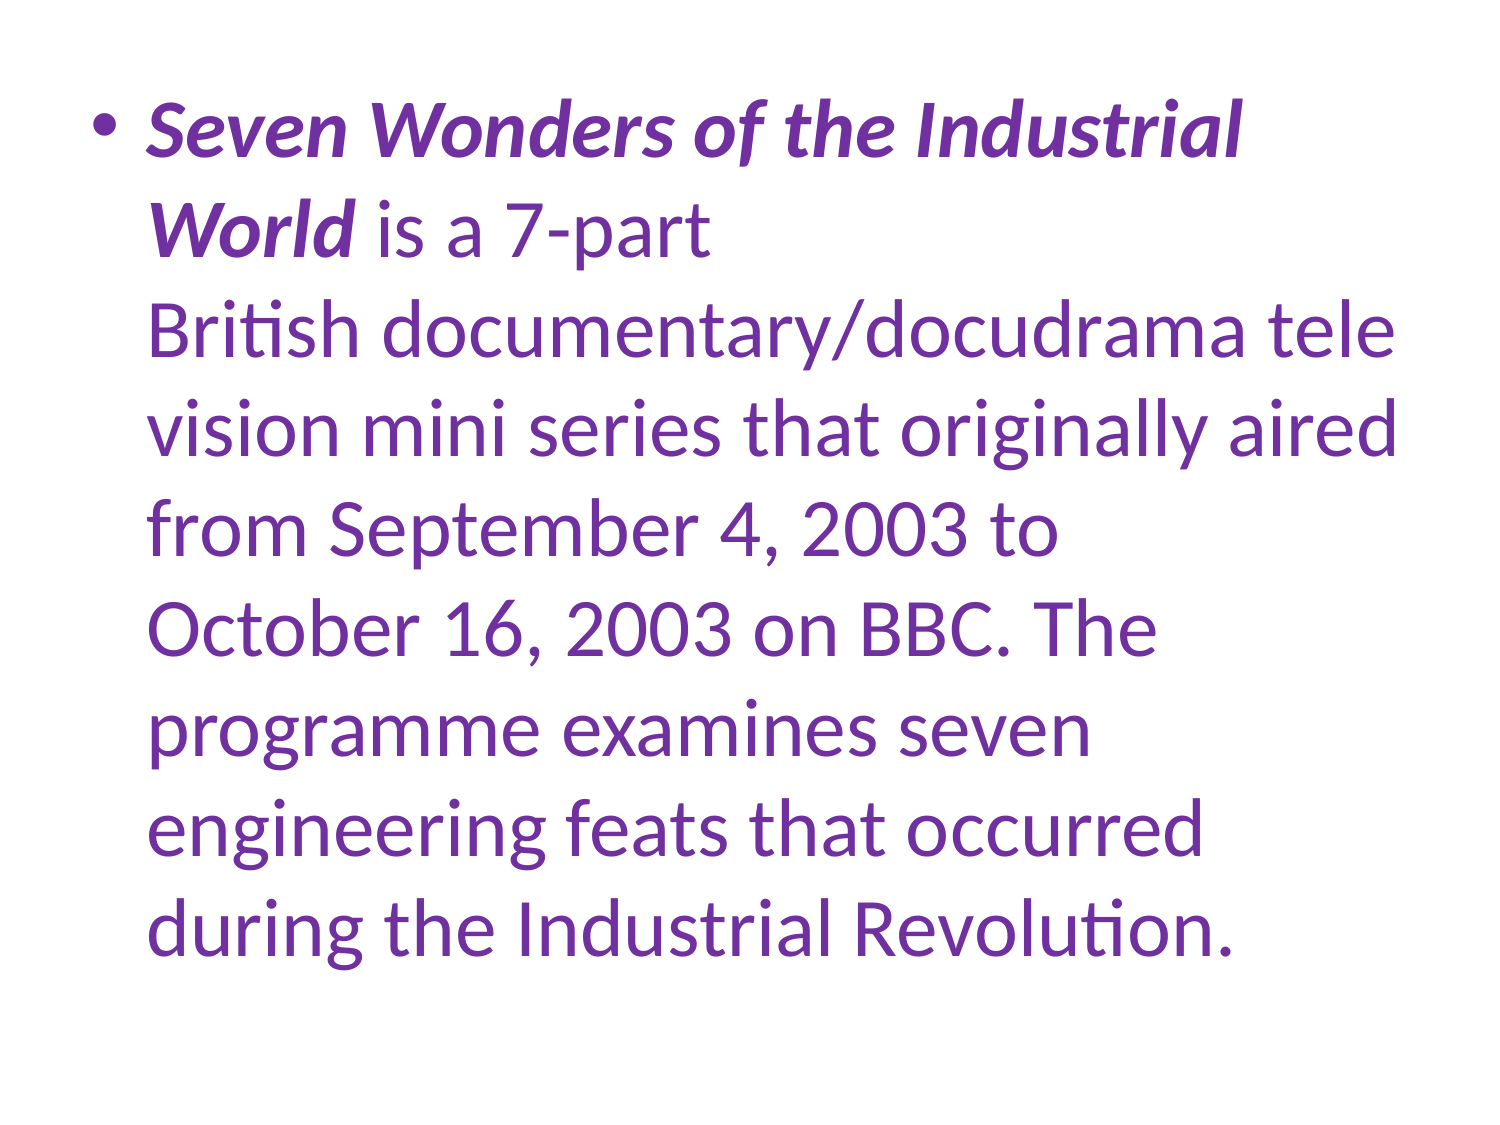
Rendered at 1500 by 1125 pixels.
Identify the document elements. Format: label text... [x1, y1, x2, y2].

list Seven Wonders of the Industrial World is a 7-part British documentary/docudrama television mini series that originally aired from September 4, 2003 to October 16, 2003 on BBC. The programme examines seven engineering feats that occurred during the Industrial Revolution. [75, 66, 1425, 1005]
